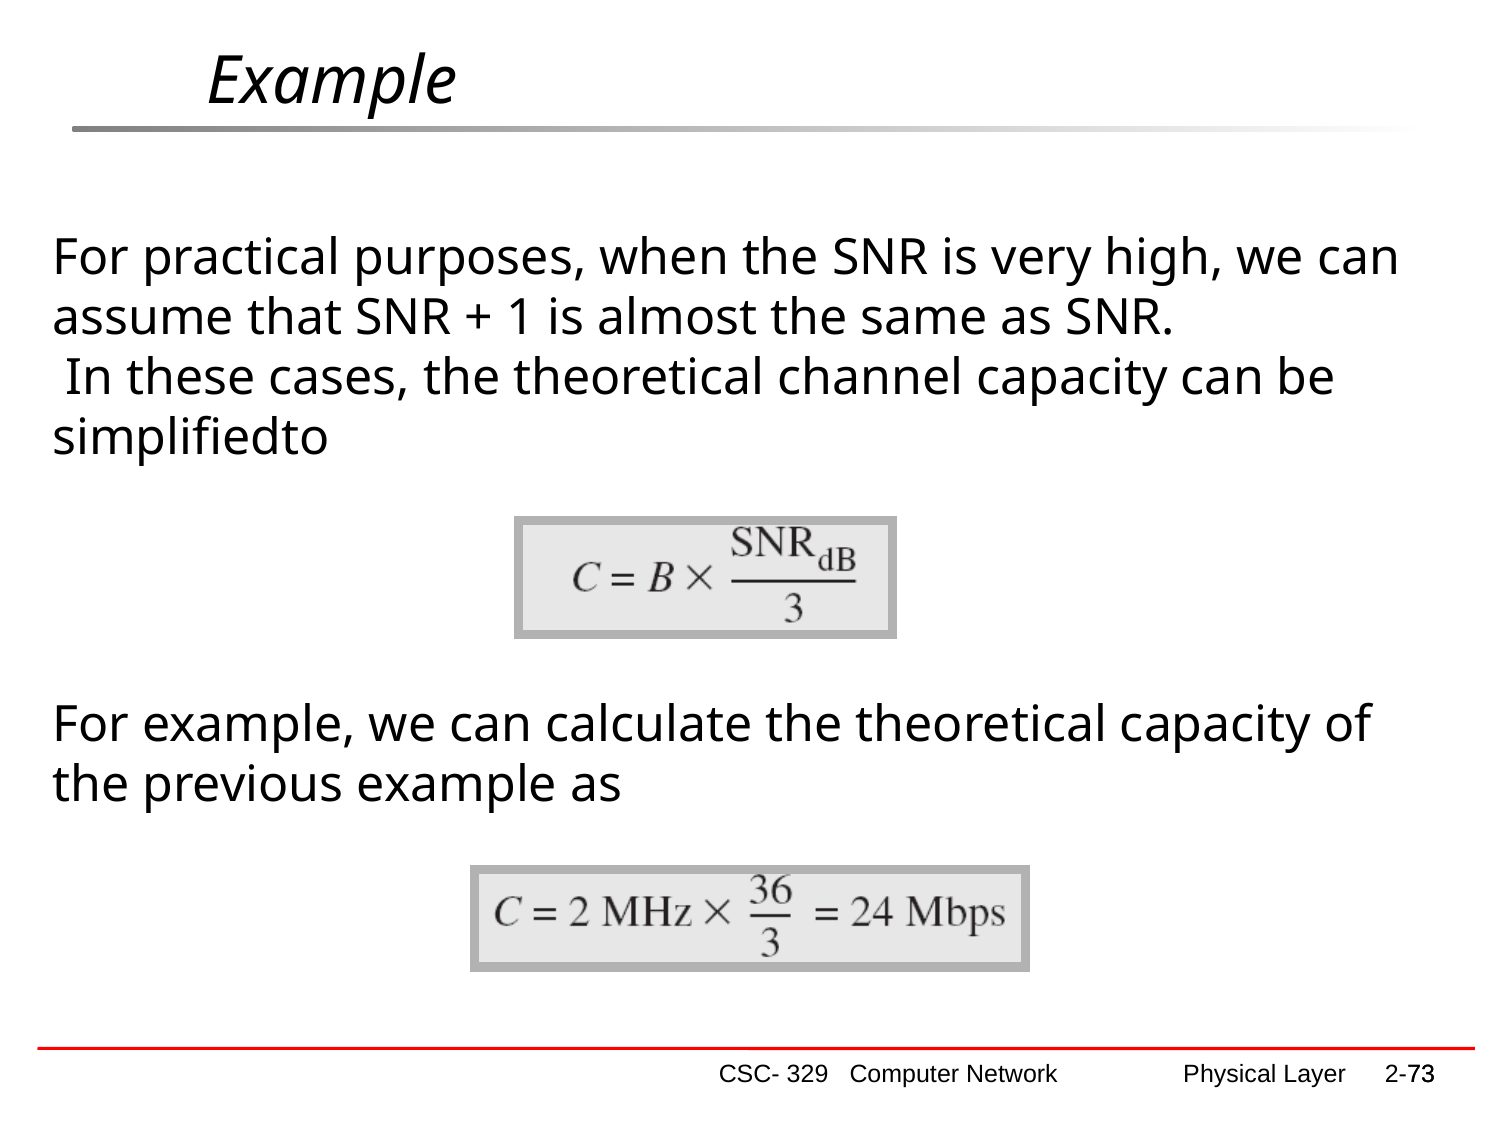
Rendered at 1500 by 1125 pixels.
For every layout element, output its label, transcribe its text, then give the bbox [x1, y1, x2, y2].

text_box [72, 126, 1423, 132]
text_box For example, we can calculate the theoretical capacity of the previous example as [37, 683, 1438, 819]
slide_number 2-73 [1338, 1049, 1451, 1125]
text_box For practical purposes, when the SNR is very high, we can assume that SNR + 1 is almost the same as SNR. In these cases, the theoretical channel capacity can be simplifiedto [37, 217, 1438, 472]
picture [522, 524, 888, 631]
footer CSC- 329 Computer Network Physical Layer [654, 1049, 1338, 1125]
picture [478, 873, 1022, 963]
text_box Example [191, 29, 474, 125]
text_box [24, 237, 1475, 863]
